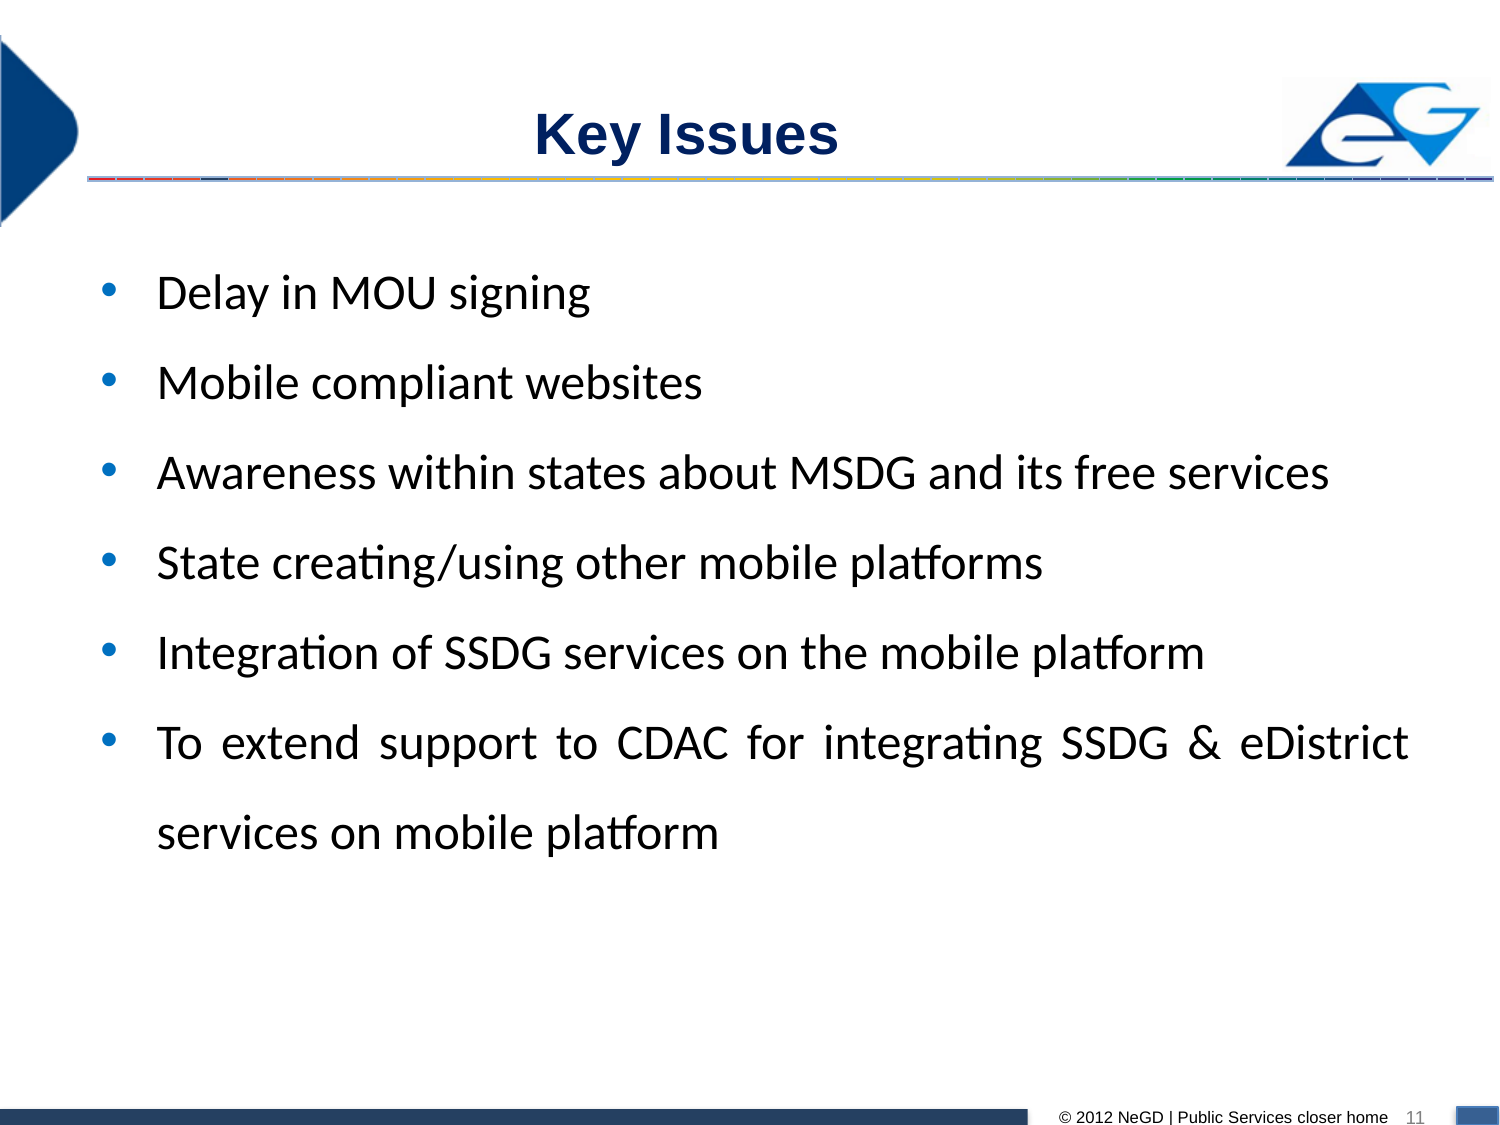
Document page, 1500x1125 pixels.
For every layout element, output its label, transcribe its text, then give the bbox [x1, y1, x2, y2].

title Key Issues [12, 37, 1363, 225]
picture [0, 35, 82, 227]
list Delay in MOU signing Mobile compliant websites Awareness within states about MSDG and its free services State creating/using other mobile platforms Integration of SSDG services on the mobile platform To extend support to CDAC for integrating SSDG & eDistrict services on mobile platform [85, 221, 1426, 874]
picture [1363, 77, 1491, 172]
